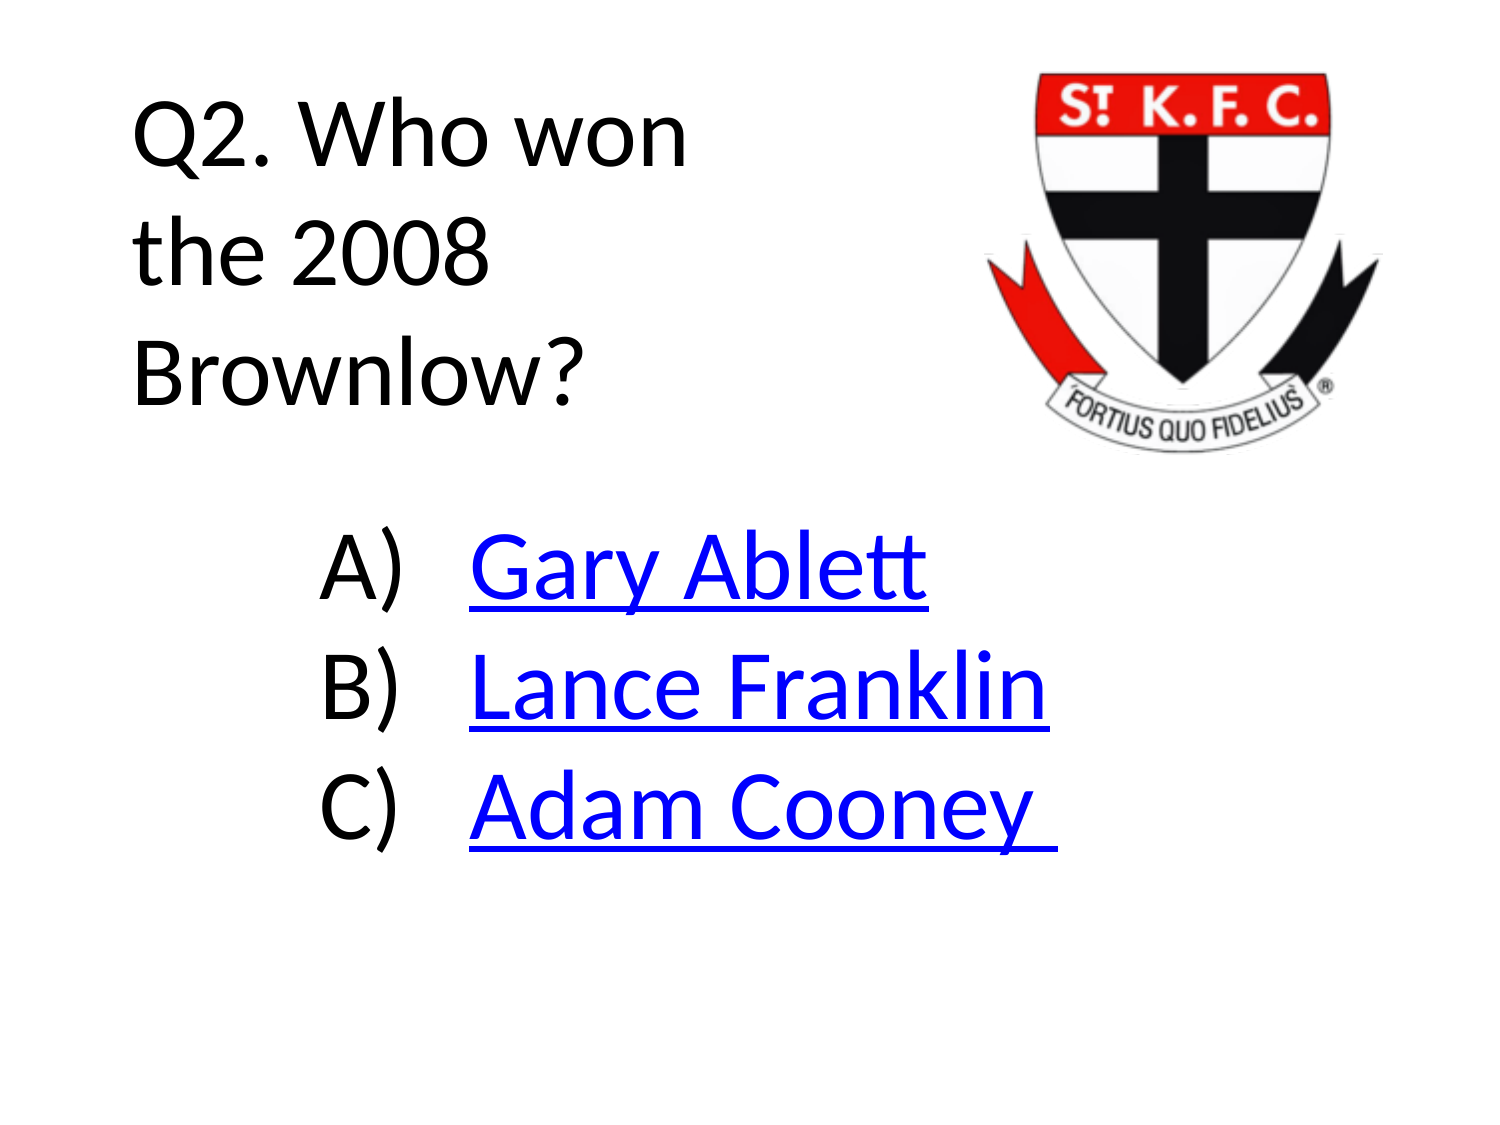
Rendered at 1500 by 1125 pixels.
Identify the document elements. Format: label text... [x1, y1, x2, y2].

text_box Gary Ablett Lance Franklin Adam Cooney [304, 492, 1407, 867]
picture [984, 70, 1384, 458]
text_box Q2. Who won the 2008 Brownlow? [117, 58, 786, 434]
